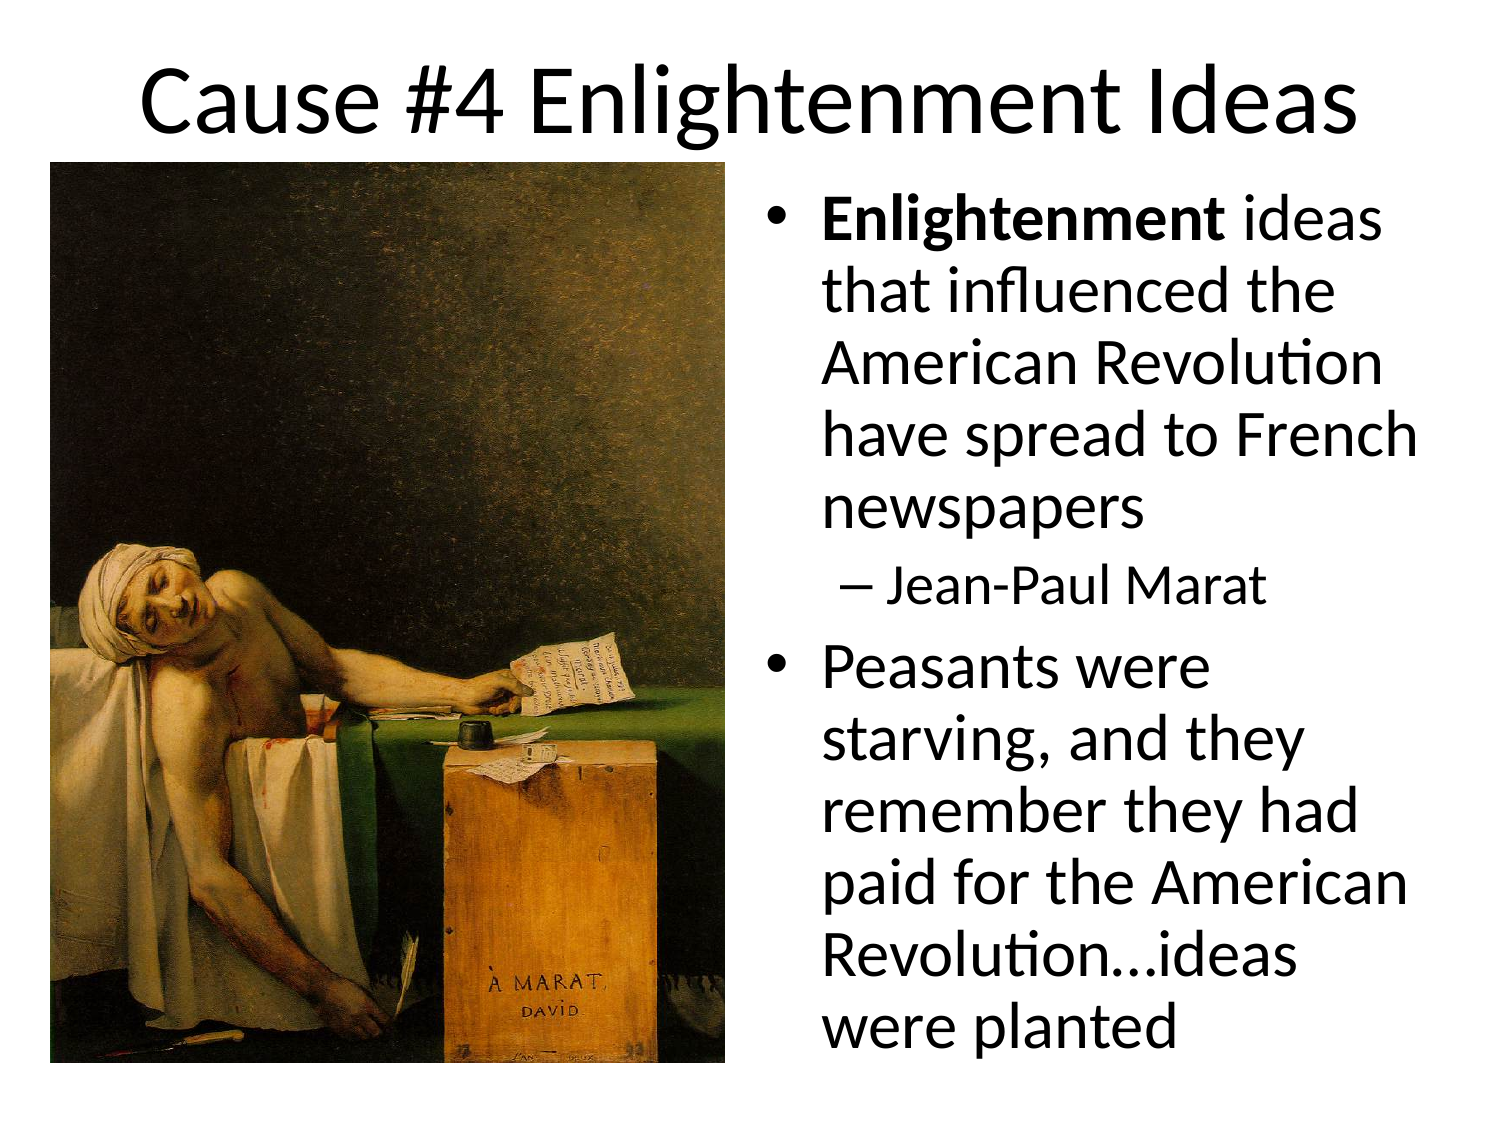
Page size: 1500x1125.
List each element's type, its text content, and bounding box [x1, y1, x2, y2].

title Cause #4 Enlightenment Ideas [75, 0, 1425, 188]
list Enlightenment ideas that influenced the American Revolution have spread to French newspapers Jean-Paul Marat Peasants were starving, and they remember they had paid for the American Revolution…ideas were planted [750, 174, 1463, 1088]
picture [49, 162, 725, 1063]
